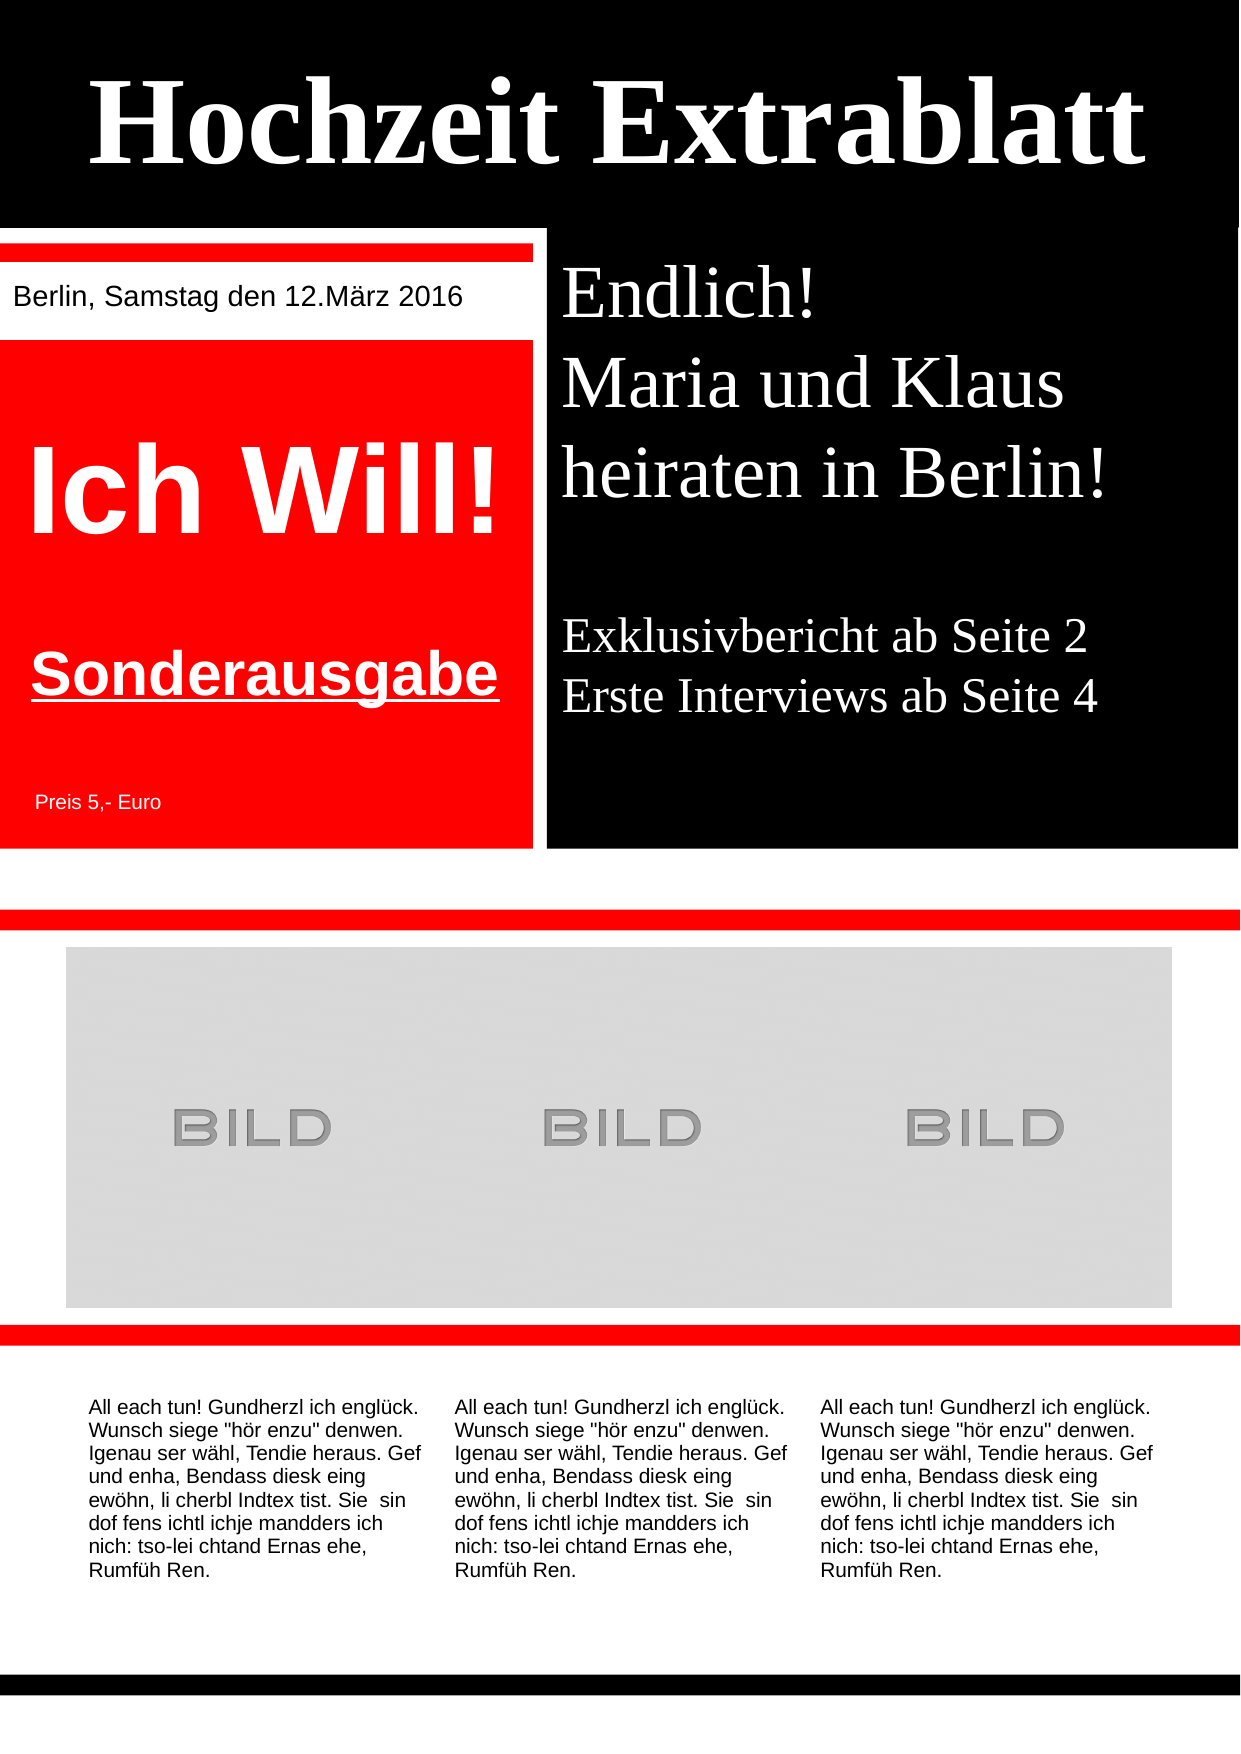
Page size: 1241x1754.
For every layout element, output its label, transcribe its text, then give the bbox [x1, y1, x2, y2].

text_box Ich Will! Sonderausgabe [0, 243, 533, 262]
text_box [0, 909, 1241, 931]
text_box Endlich! Maria und Klaus heiraten in Berlin! Exklusivbericht ab Seite 2 Erste Interviews ab Seite 4 [546, 227, 1239, 849]
text_box Berlin, Samstag den 12.März 2016 [0, 262, 533, 340]
picture [65, 947, 1172, 1308]
text_box Hochzeit Extrablatt [0, 0, 1238, 228]
text_box [0, 1324, 1241, 1346]
table_header All each tun! Gundherzl ich englück. Wunsch siege "hör enzu" denwen. Igenau ser wähl, Tendie heraus. Gef und enha, Bendass diesk eing ewöhn, li cherbl Indtex tist. Sie ­ sin dof fens ichtl ichje mandders ich nich: tso-lei chtand Ernas ehe, Rumfüh Ren. [806, 1381, 1171, 1634]
text_box [0, 1674, 1241, 1696]
table_header All each tun! Gundherzl ich englück. Wunsch siege "hör enzu" denwen. Igenau ser wähl, Tendie heraus. Gef und enha, Bendass diesk eing ewöhn, li cherbl Indtex tist. Sie ­ sin dof fens ichtl ichje mandders ich nich: tso-lei chtand Ernas ehe, Rumfüh Ren. [74, 1381, 439, 1634]
text_box Ich Will! Sonderausgabe [0, 340, 533, 849]
table_header All each tun! Gundherzl ich englück. Wunsch siege "hör enzu" denwen. Igenau ser wähl, Tendie heraus. Gef und enha, Bendass diesk eing ewöhn, li cherbl Indtex tist. Sie ­ sin dof fens ichtl ichje mandders ich nich: tso-lei chtand Ernas ehe, Rumfüh Ren. [440, 1381, 805, 1634]
text_box Preis 5,- Euro [19, 773, 485, 830]
